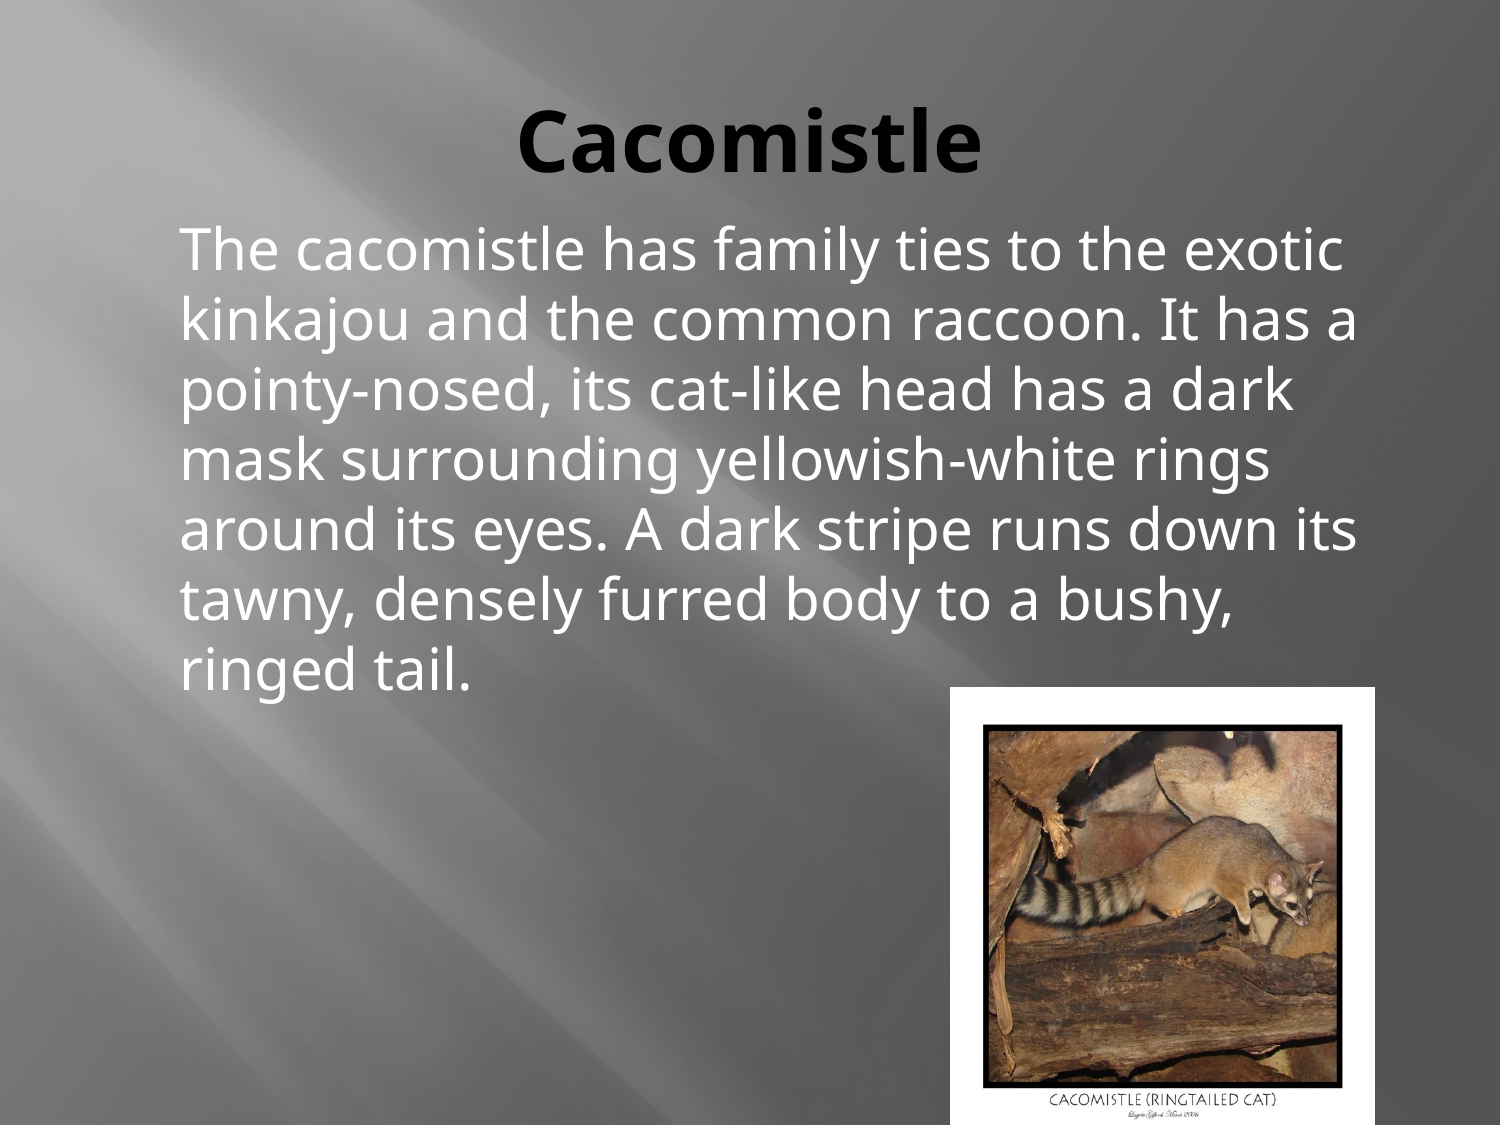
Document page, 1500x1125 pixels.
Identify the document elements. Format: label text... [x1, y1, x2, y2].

title Cacomistle [75, 45, 1425, 204]
picture [949, 687, 1376, 1125]
list The cacomistle has family ties to the exotic kinkajou and the common raccoon. It has a pointy-nosed, its cat-like head has a dark mask surrounding yellowish-white rings around its eyes. A dark stripe runs down its tawny, densely furred body to a bushy, ringed tail. [74, 204, 1425, 780]
